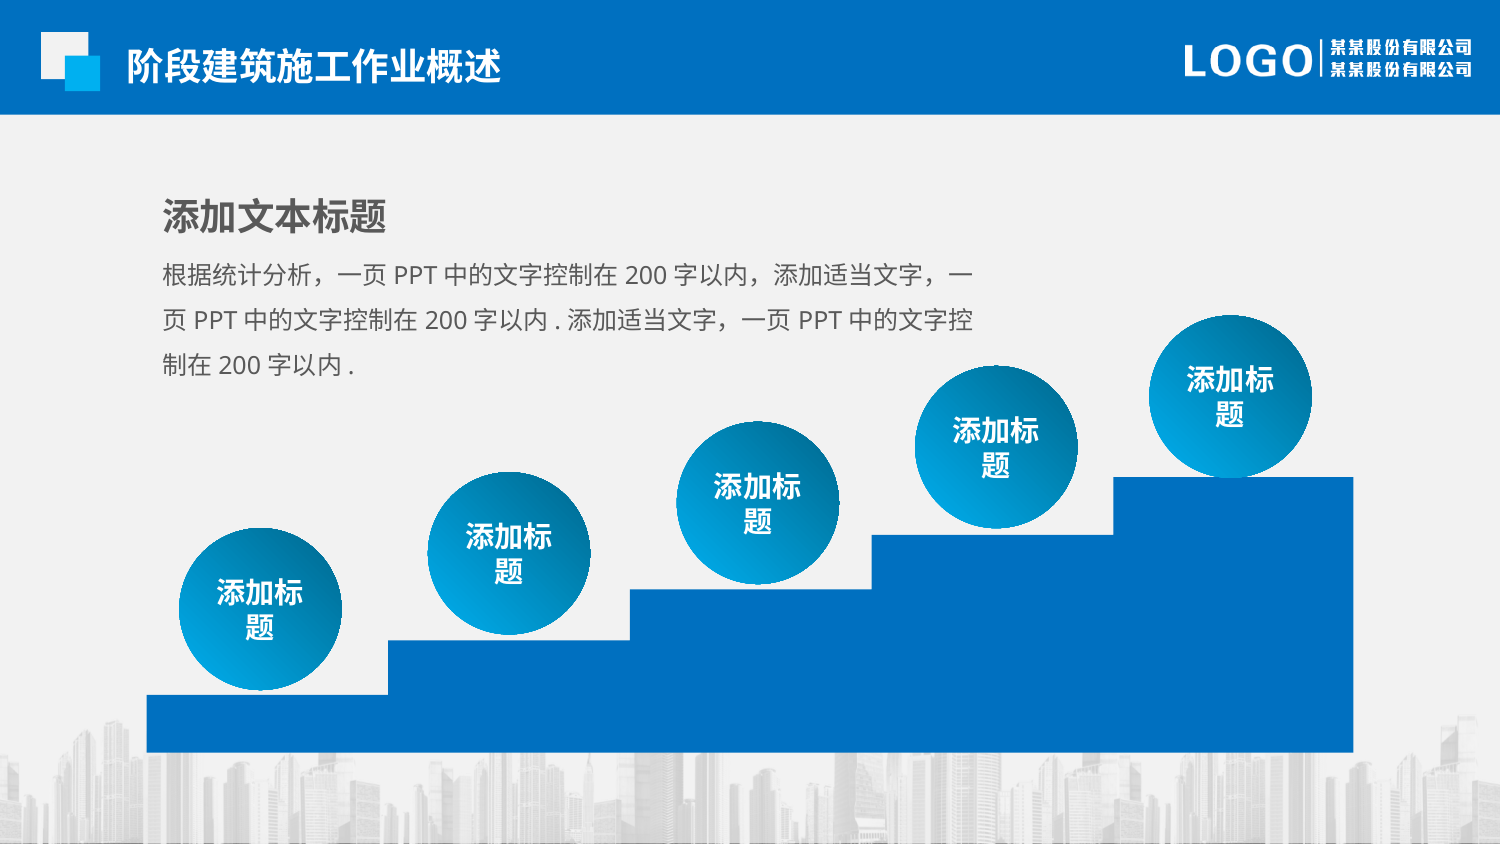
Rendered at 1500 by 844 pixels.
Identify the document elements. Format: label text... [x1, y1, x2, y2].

text_box 根据统计分析，一页PPT中的文字控制在200字以内，添加适当文字，一页PPT中的文字控制在200字以内.添加适当文字，一页PPT中的文字控制在200字以内. [147, 237, 1011, 386]
text_box 添加标题 [1149, 315, 1312, 478]
text_box 添加标题 [427, 472, 591, 635]
text_box [0, 0, 1500, 117]
text_box 阶段建筑施工作业概述 [112, 35, 715, 96]
picture [1185, 11, 1471, 100]
text_box 添加标题 [676, 421, 840, 585]
text_box [146, 477, 1354, 753]
text_box 添加标题 [179, 528, 342, 691]
text_box 添加标题 [915, 367, 1078, 529]
text_box 添加文本标题 [147, 185, 460, 237]
text_box [63, 54, 102, 93]
text_box [39, 30, 91, 81]
